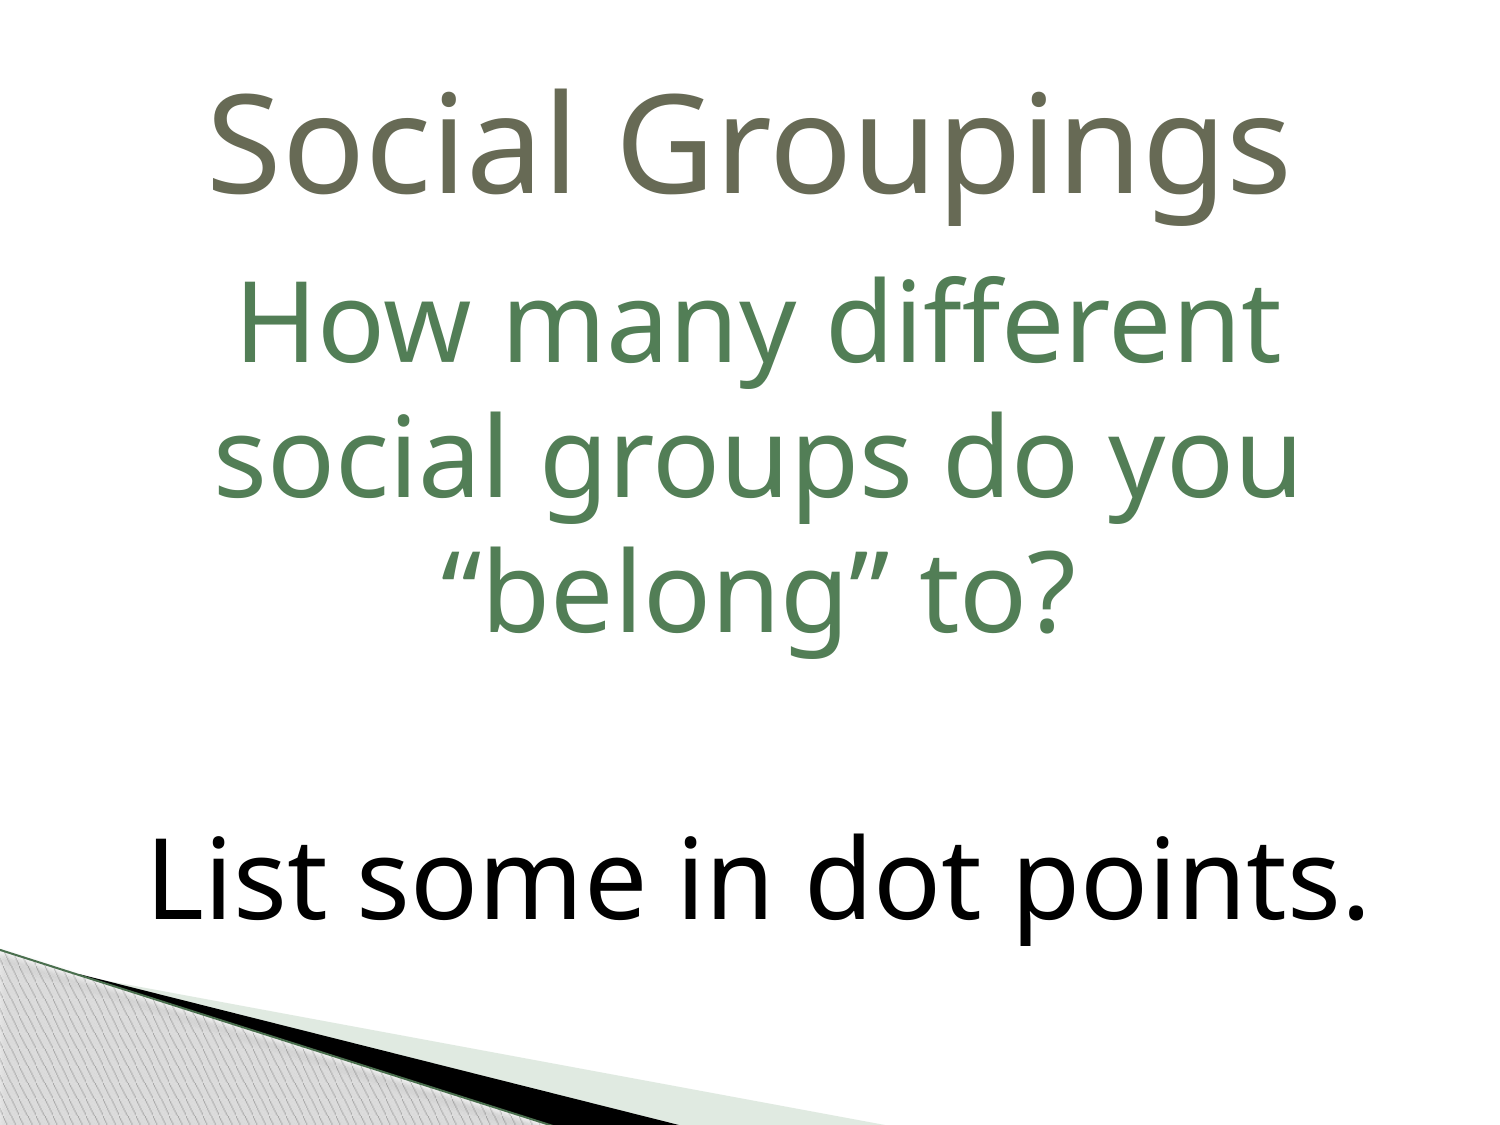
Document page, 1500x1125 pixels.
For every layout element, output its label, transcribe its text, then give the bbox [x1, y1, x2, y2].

list How many different social groups do you “belong” to? List some in dot points. [75, 243, 1425, 986]
title Social Groupings [75, 45, 1425, 233]
